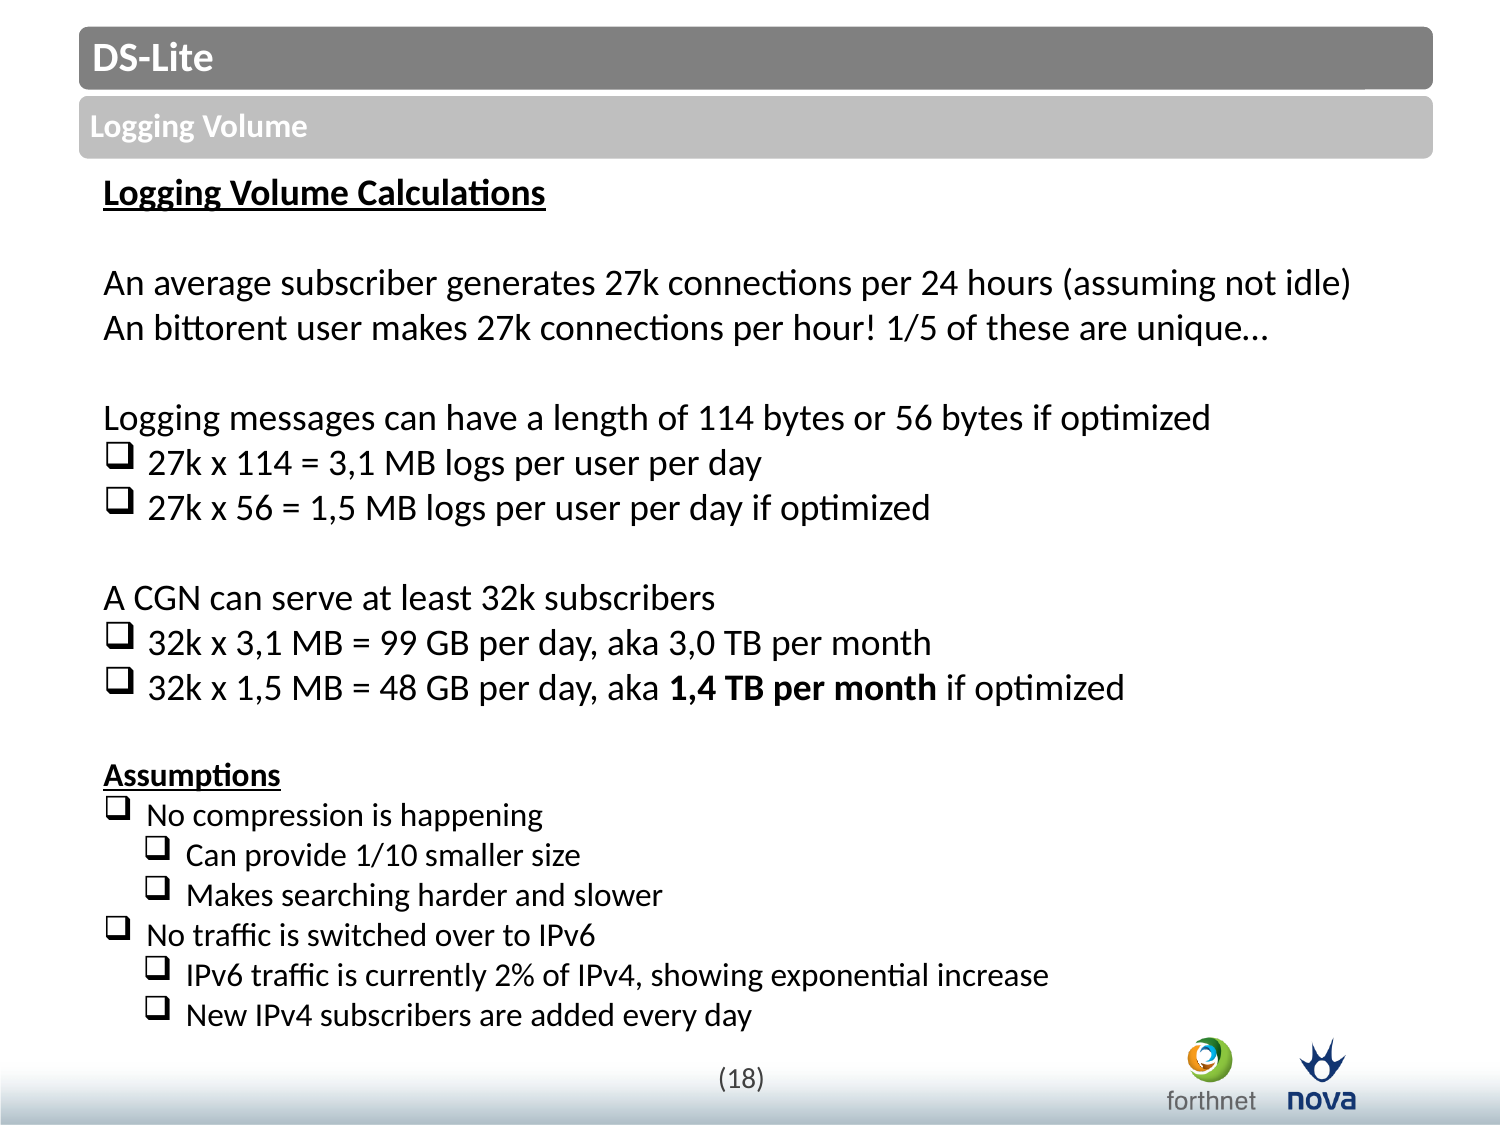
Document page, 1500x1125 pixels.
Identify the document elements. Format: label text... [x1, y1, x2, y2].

text_box Logging Volume Calculations An average subscriber generates 27k connections per 24 hours (assuming not idle) An bittorent user makes 27k connections per hour! 1/5 of these are unique… Logging messages can have a length of 114 bytes or 56 bytes if optimized 27k x 114 = 3,1 MB logs per user per day 27k x 56 = 1,5 MB logs per user per day if optimized A CGN can serve at least 32k subscribers 32k x 3,1 MB = 99 GB per day, aka 3,0 TB per month 32k x 1,5 MB = 48 GB per day, aka 1,4 TB per month if optimized Assumptions No compression is happening Can provide 1/10 smaller size Makes searching harder and slower No traffic is switched over to IPv6 IPv6 traffic is currently 2% of IPv4, showing exponential increase New IPv4 subscribers are added every day [88, 169, 1424, 1040]
picture [2, 1040, 1500, 1125]
slide_number (18) [703, 1046, 1054, 1107]
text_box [76, 24, 1436, 162]
